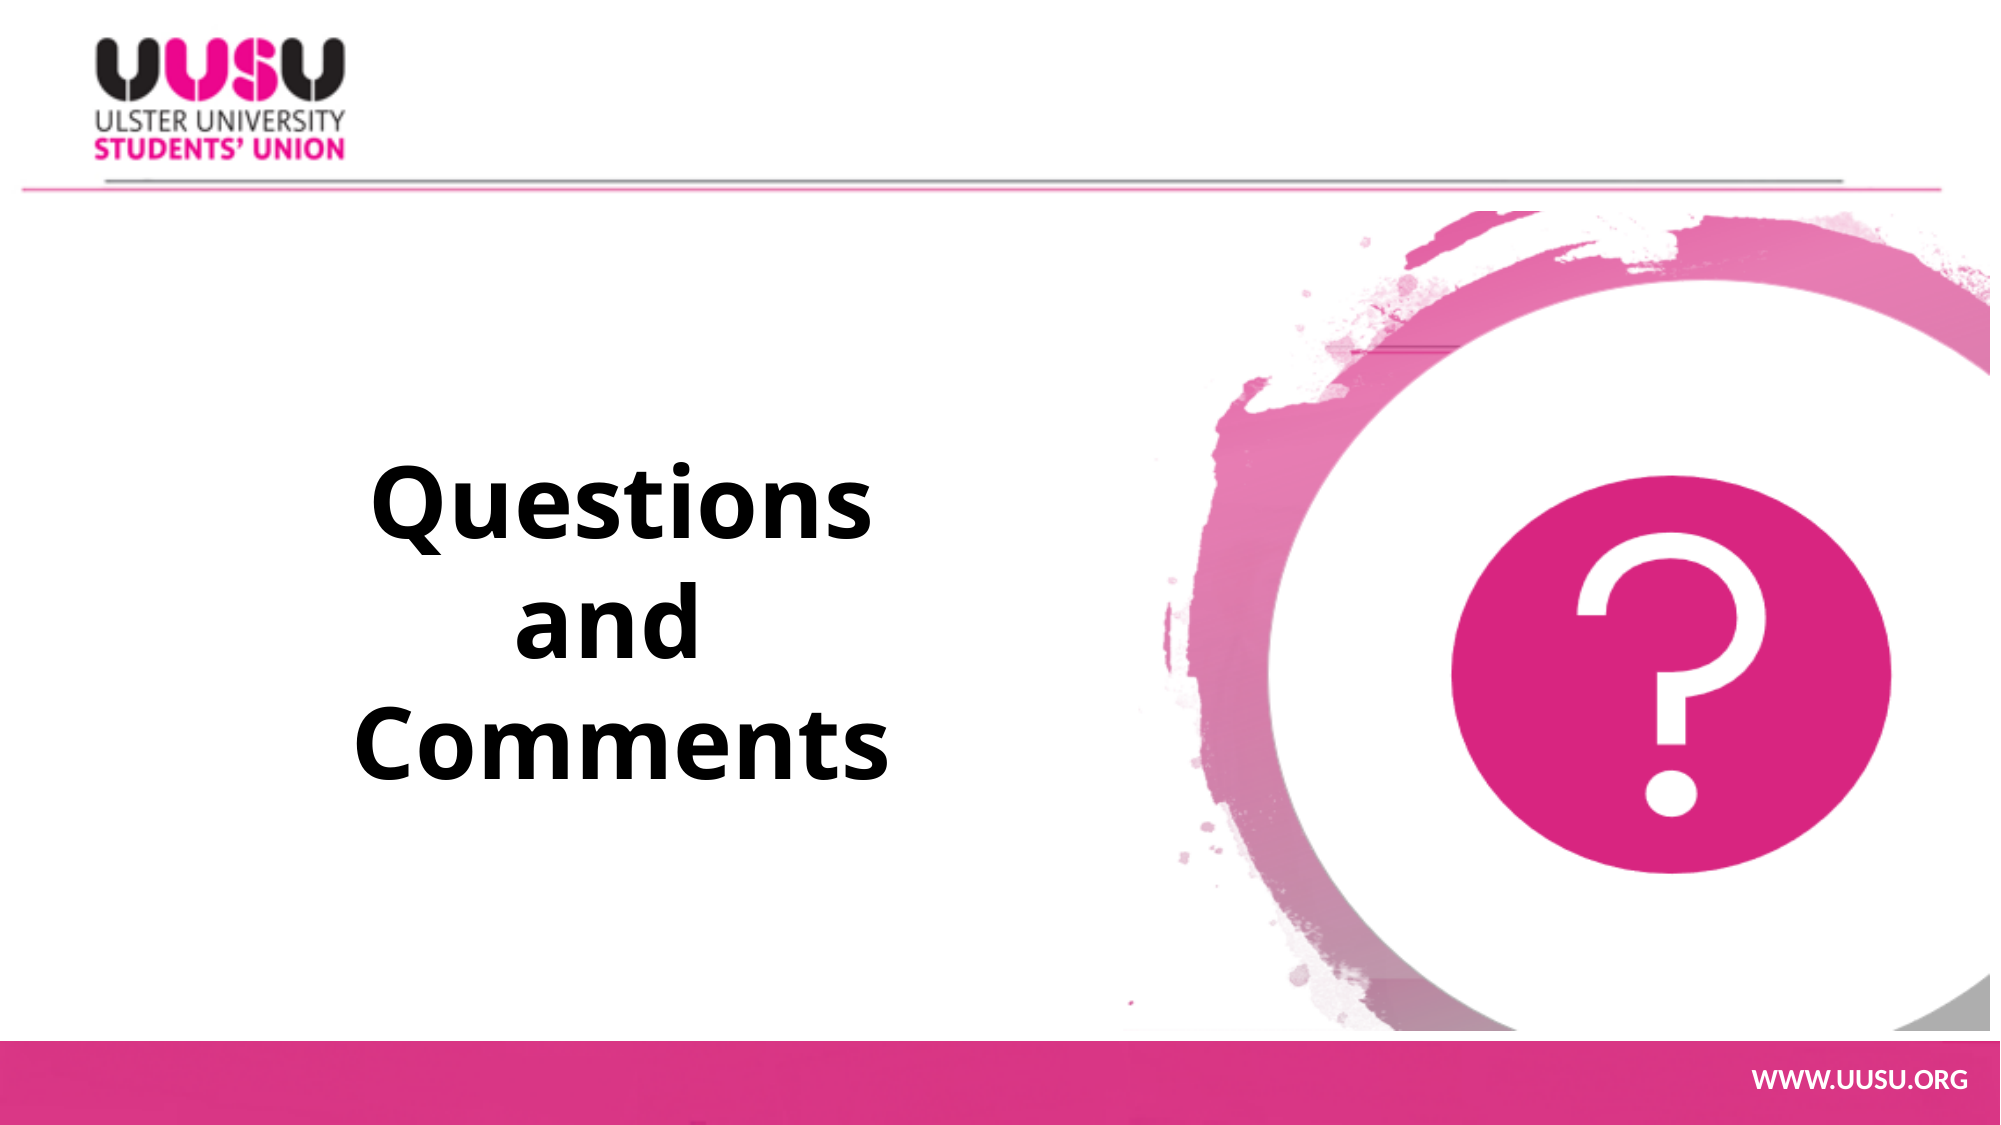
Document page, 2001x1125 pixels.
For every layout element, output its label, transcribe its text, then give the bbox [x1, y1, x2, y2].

picture [1123, 211, 1990, 1031]
picture [0, 0, 1990, 200]
text_box Questions and Comments [88, 432, 1123, 809]
picture [0, 1041, 2000, 1125]
